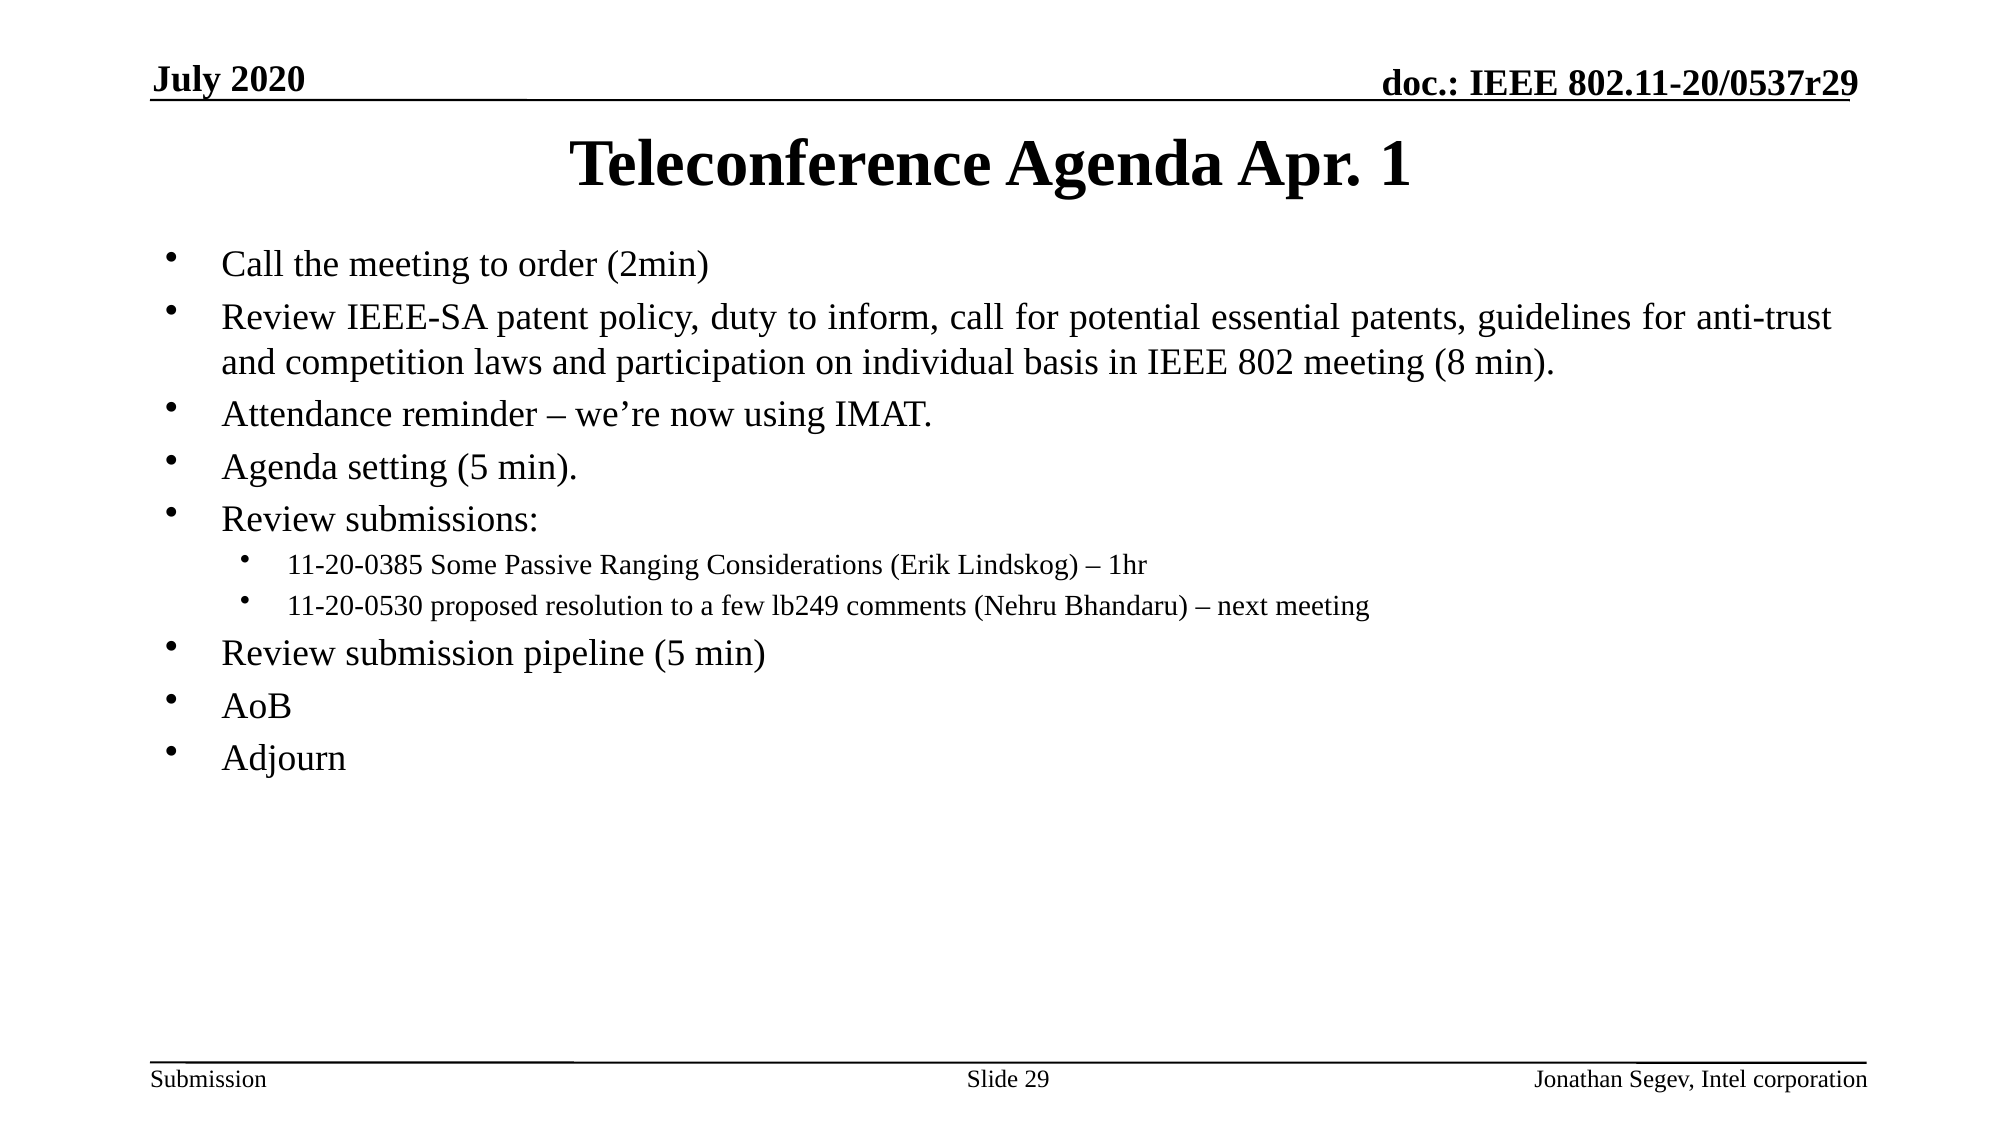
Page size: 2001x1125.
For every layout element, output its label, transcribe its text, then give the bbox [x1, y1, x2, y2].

slide_number Slide 29 [950, 1061, 1067, 1123]
title Teleconference Agenda Apr. 1 [149, 112, 1850, 205]
footer Jonathan Segev, Intel corporation [1171, 1061, 1869, 1093]
list Call the meeting to order (2min) Review IEEE-SA patent policy, duty to inform, call for potential essential patents, guidelines for anti-trust and competition laws and participation on individual basis in IEEE 802 meeting (8 min). Attendance reminder – we’re now using IMAT. Agenda setting (5 min). Review submissions: 11-20-0385 Some Passive Ranging Considerations (Erik Lindskog) – 1hr 11-20-0530 proposed resolution to a few lb249 comments (Nehru Bhandaru) – next meeting Review submission pipeline (5 min) AoB Adjourn [149, 231, 1850, 1000]
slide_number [152, 54, 563, 100]
